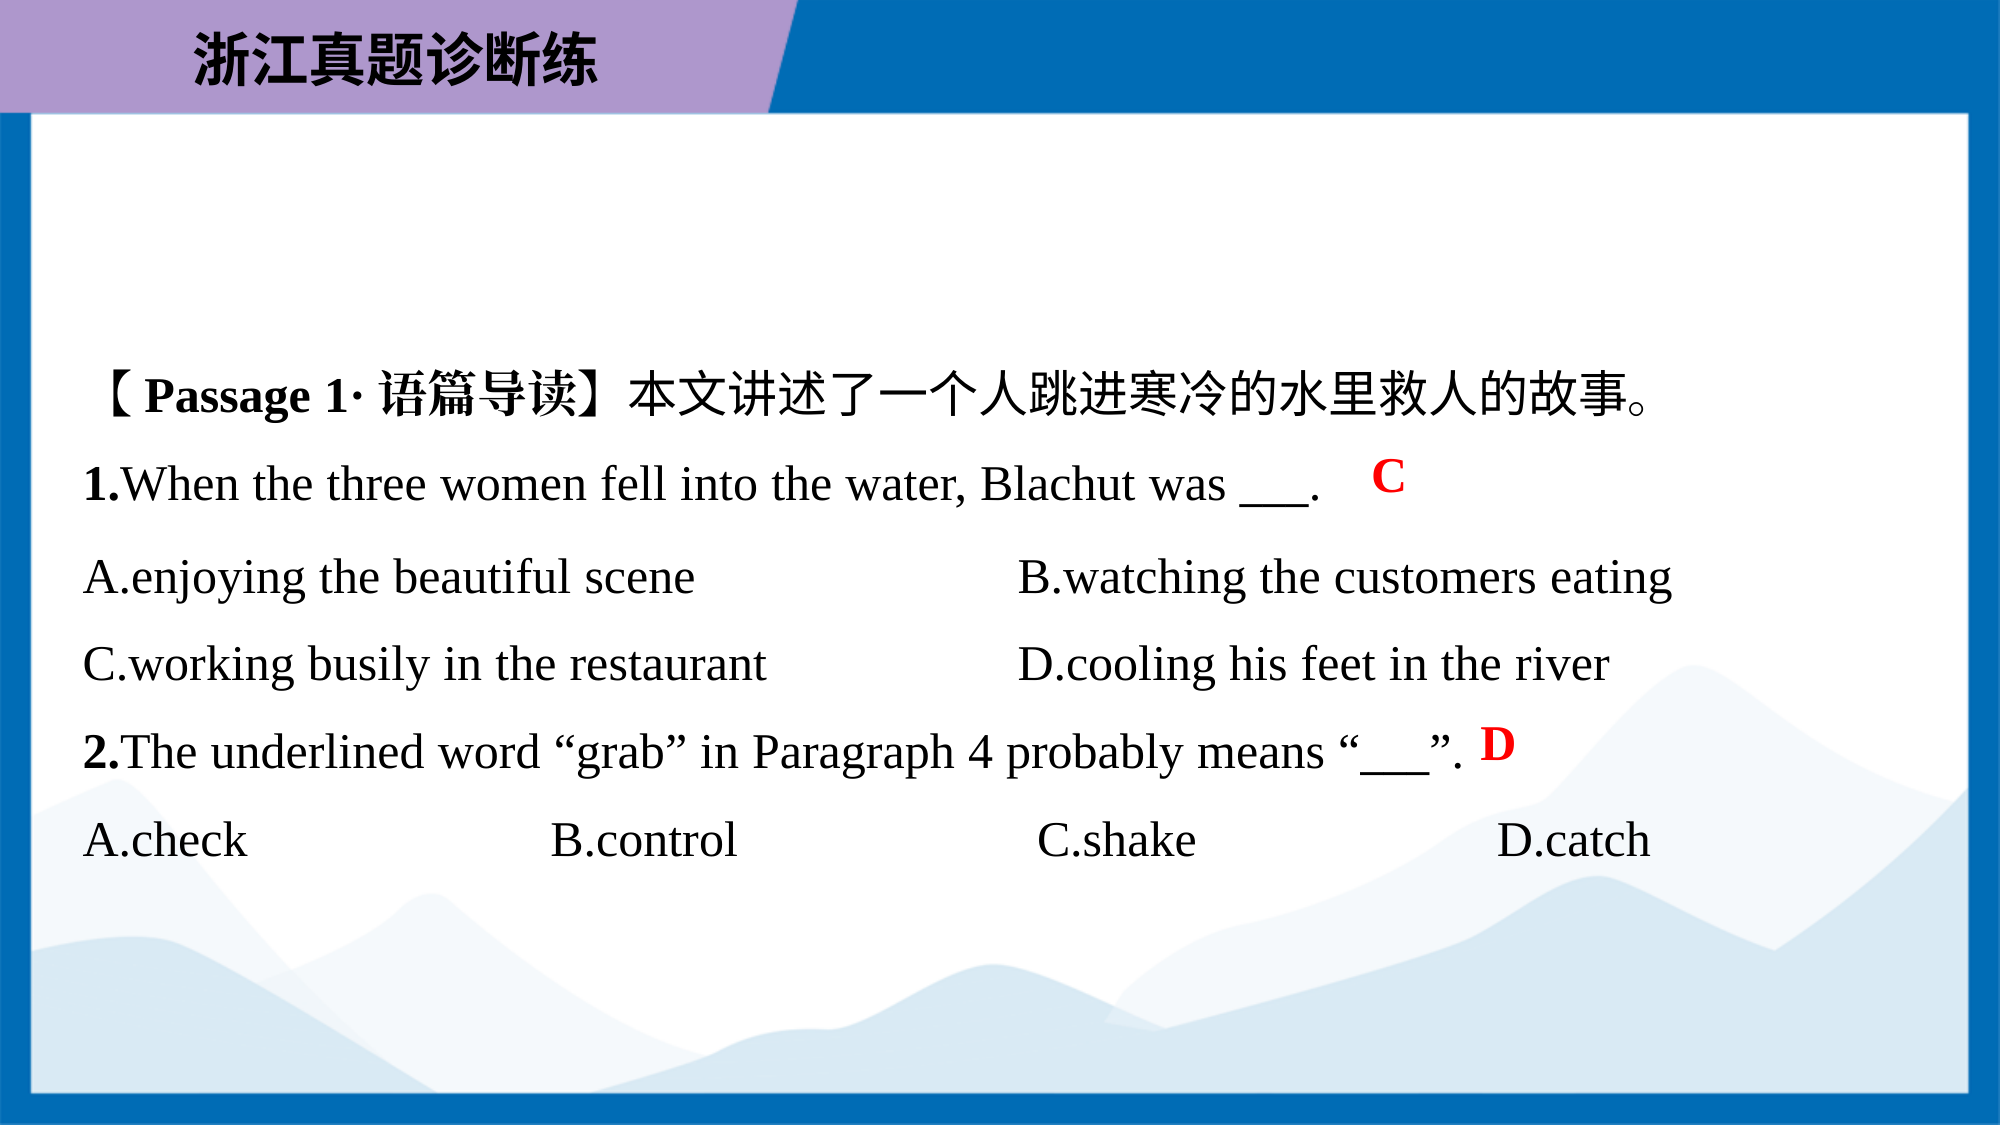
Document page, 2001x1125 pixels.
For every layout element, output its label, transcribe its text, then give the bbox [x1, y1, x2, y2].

text_box A.enjoying the beautiful scene B.watching the customers eating C.working busily in the restaurant D.cooling his feet in the river [82, 511, 1917, 681]
text_box C [1352, 414, 1426, 493]
picture [0, 0, 2000, 1125]
text_box 2.The underlined word “grab” in Paragraph 4 probably means “___”. [82, 691, 1917, 770]
text_box D [1462, 683, 1535, 762]
text_box 【Passage 1·语篇导读】本文讲述了一个人跳进寒冷的水里救人的故事。 [82, 335, 1917, 413]
text_box 1.When the three women fell into the water, Blachut was ___. [82, 422, 1917, 501]
text_box A.check B.control C.shake D.catch [82, 778, 1917, 857]
